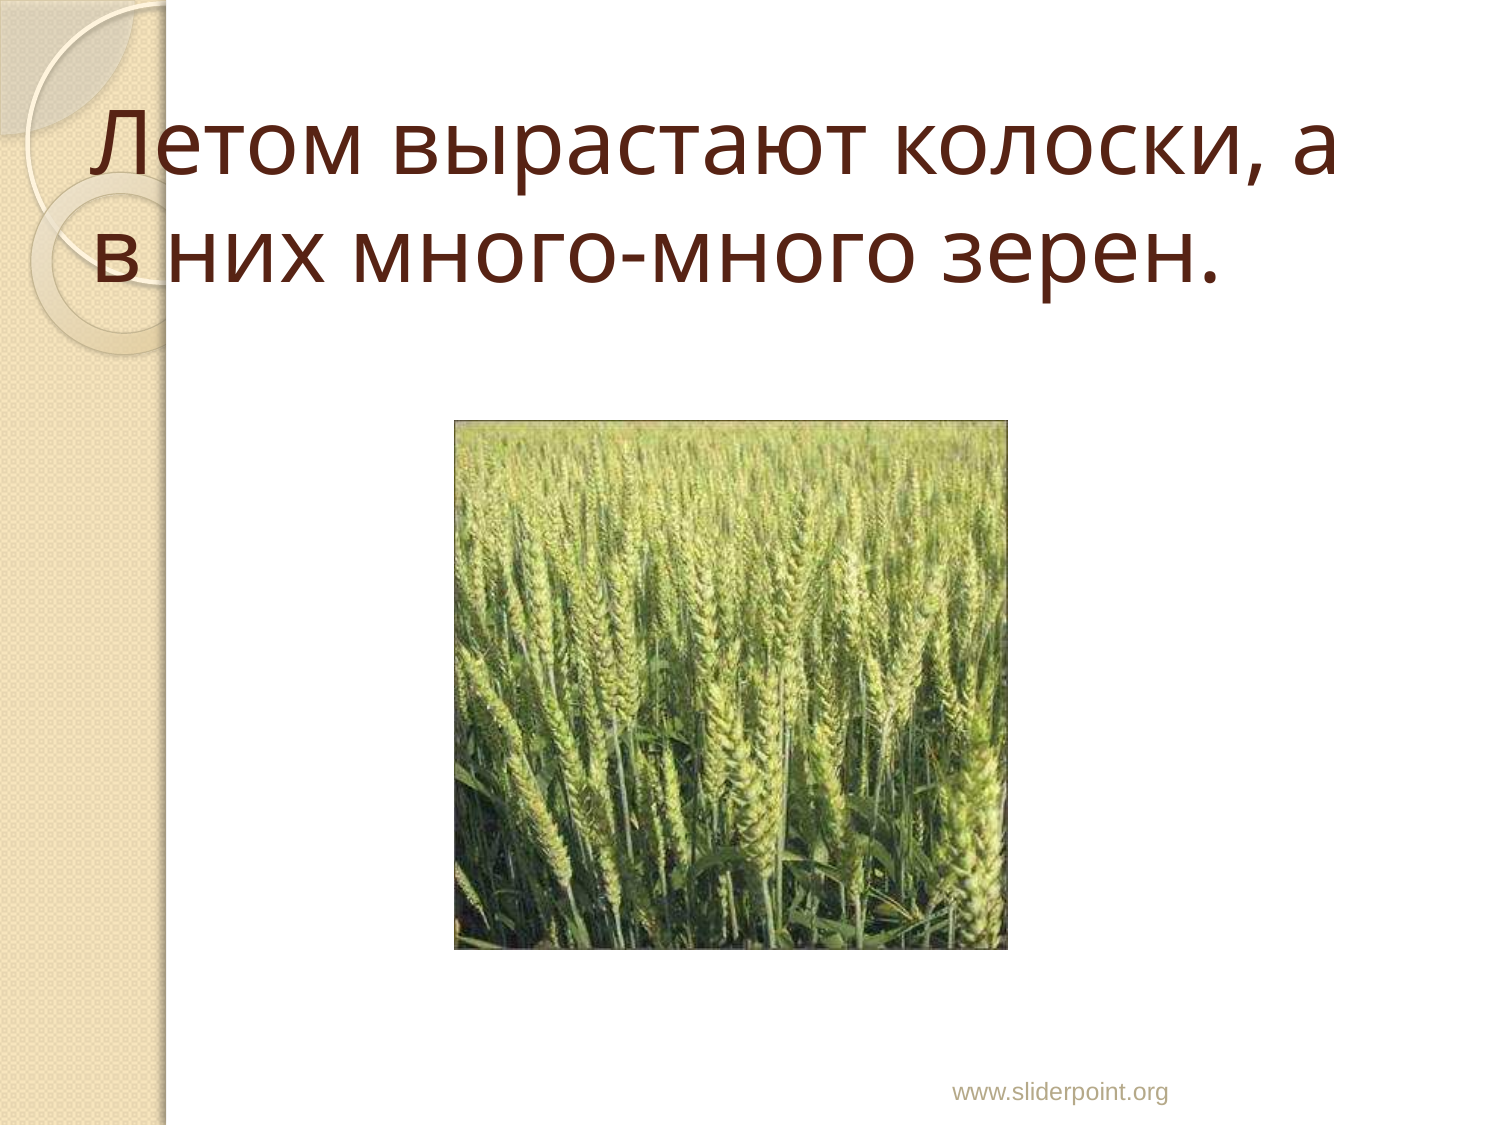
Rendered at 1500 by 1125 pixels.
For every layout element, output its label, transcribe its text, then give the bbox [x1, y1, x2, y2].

footer www.sliderpoint.org [937, 1034, 1413, 1113]
picture [454, 420, 1008, 950]
title Летом вырастают колоски, а в них много-много зерен. [75, 45, 1425, 340]
